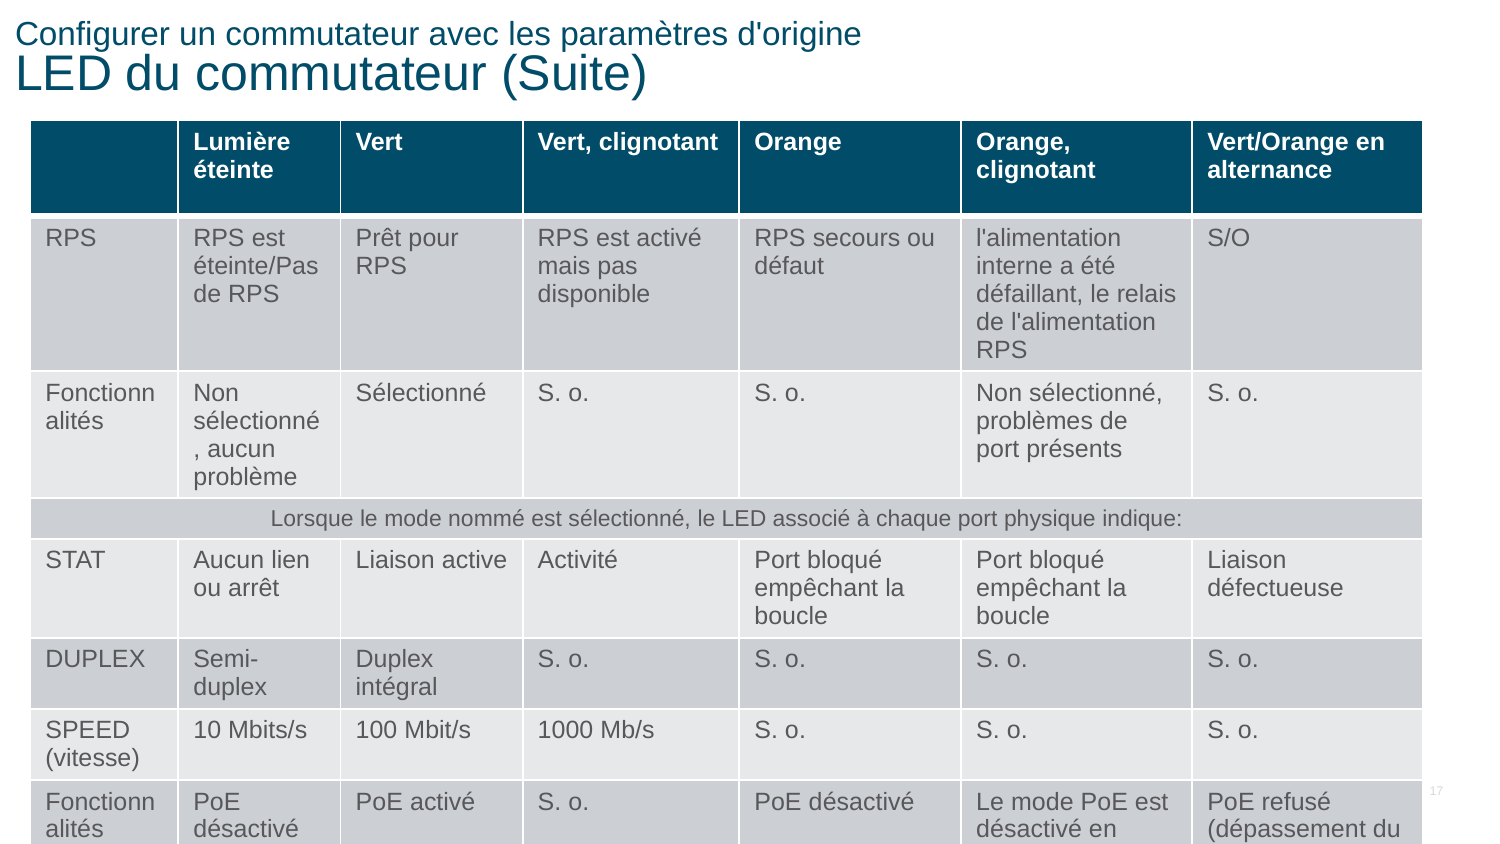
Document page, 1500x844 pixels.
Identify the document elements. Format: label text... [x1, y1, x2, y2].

table_cell S. o. [1193, 639, 1422, 708]
table_cell Fonctionnalités [31, 372, 177, 497]
table_cell RPS est activé mais pas disponible [524, 219, 738, 370]
table_cell Sélectionné [341, 372, 522, 497]
table_cell RPS secours ou défaut [740, 219, 960, 370]
table_header Lumière éteinte [179, 121, 340, 213]
title Configurer un commutateur avec les paramètres d'origine LED du commutateur (Suite) [0, 0, 1369, 121]
table_cell S. o. [740, 710, 960, 779]
table_header [31, 121, 177, 213]
table_cell l'alimentation interne a été défaillant, le relais de l'alimentation RPS [962, 219, 1191, 370]
table_cell PoE refusé (dépassement du budget) [1193, 781, 1422, 844]
table_cell Semi-duplex [179, 639, 340, 708]
table_cell S. o. [962, 710, 1191, 779]
table_cell 100 Mbit/s [341, 710, 522, 779]
table_cell Liaison défectueuse [1193, 540, 1422, 637]
table_header Orange [740, 121, 960, 213]
table_cell Port bloqué empêchant la boucle [740, 540, 960, 637]
table_cell SPEED (vitesse) [31, 710, 177, 779]
table_cell RPS est éteinte/Pas de RPS [179, 219, 340, 370]
table_header Orange, clignotant [962, 121, 1191, 213]
table_cell Duplex intégral [341, 639, 522, 708]
table_cell Lorsque le mode nommé est sélectionné, le LED associé à chaque port physique indique: [31, 499, 1422, 538]
table_cell S. o. [524, 372, 738, 497]
table_cell PoE activé [341, 781, 522, 844]
table_cell Aucun lien ou arrêt [179, 540, 340, 637]
table_cell S. o. [524, 781, 738, 844]
table_cell S. o. [740, 639, 960, 708]
table_cell Port bloqué empêchant la boucle [962, 540, 1191, 637]
table_cell S. o. [1193, 710, 1422, 779]
table_header Vert, clignotant [524, 121, 738, 213]
table_cell PoE désactivé [740, 781, 960, 844]
table_cell 1000 Mb/s [524, 710, 738, 779]
table_cell PoE désactivé [179, 781, 340, 844]
table_cell Fonctionnalités [31, 781, 177, 844]
table_cell STAT [31, 540, 177, 637]
table_cell Le mode PoE est désactivé en raison d'une erreur. [962, 781, 1191, 844]
table_cell Non sélectionné, aucun problème [179, 372, 340, 497]
table_cell S. o. [524, 639, 738, 708]
table_cell 10 Mbits/s [179, 710, 340, 779]
table_cell Activité [524, 540, 738, 637]
table_cell S. o. [962, 639, 1191, 708]
table_cell S/O [1193, 219, 1422, 370]
table_cell Prêt pour RPS [341, 219, 522, 370]
table_cell RPS [31, 219, 177, 370]
table_header Vert/Orange en alternance [1193, 121, 1422, 213]
table_cell Non sélectionné, problèmes de port présents [962, 372, 1191, 497]
table_cell S. o. [1193, 372, 1422, 497]
table_header Vert [341, 121, 522, 213]
table_cell Liaison active [341, 540, 522, 637]
table_cell S. o. [740, 372, 960, 497]
table_cell DUPLEX [31, 639, 177, 708]
